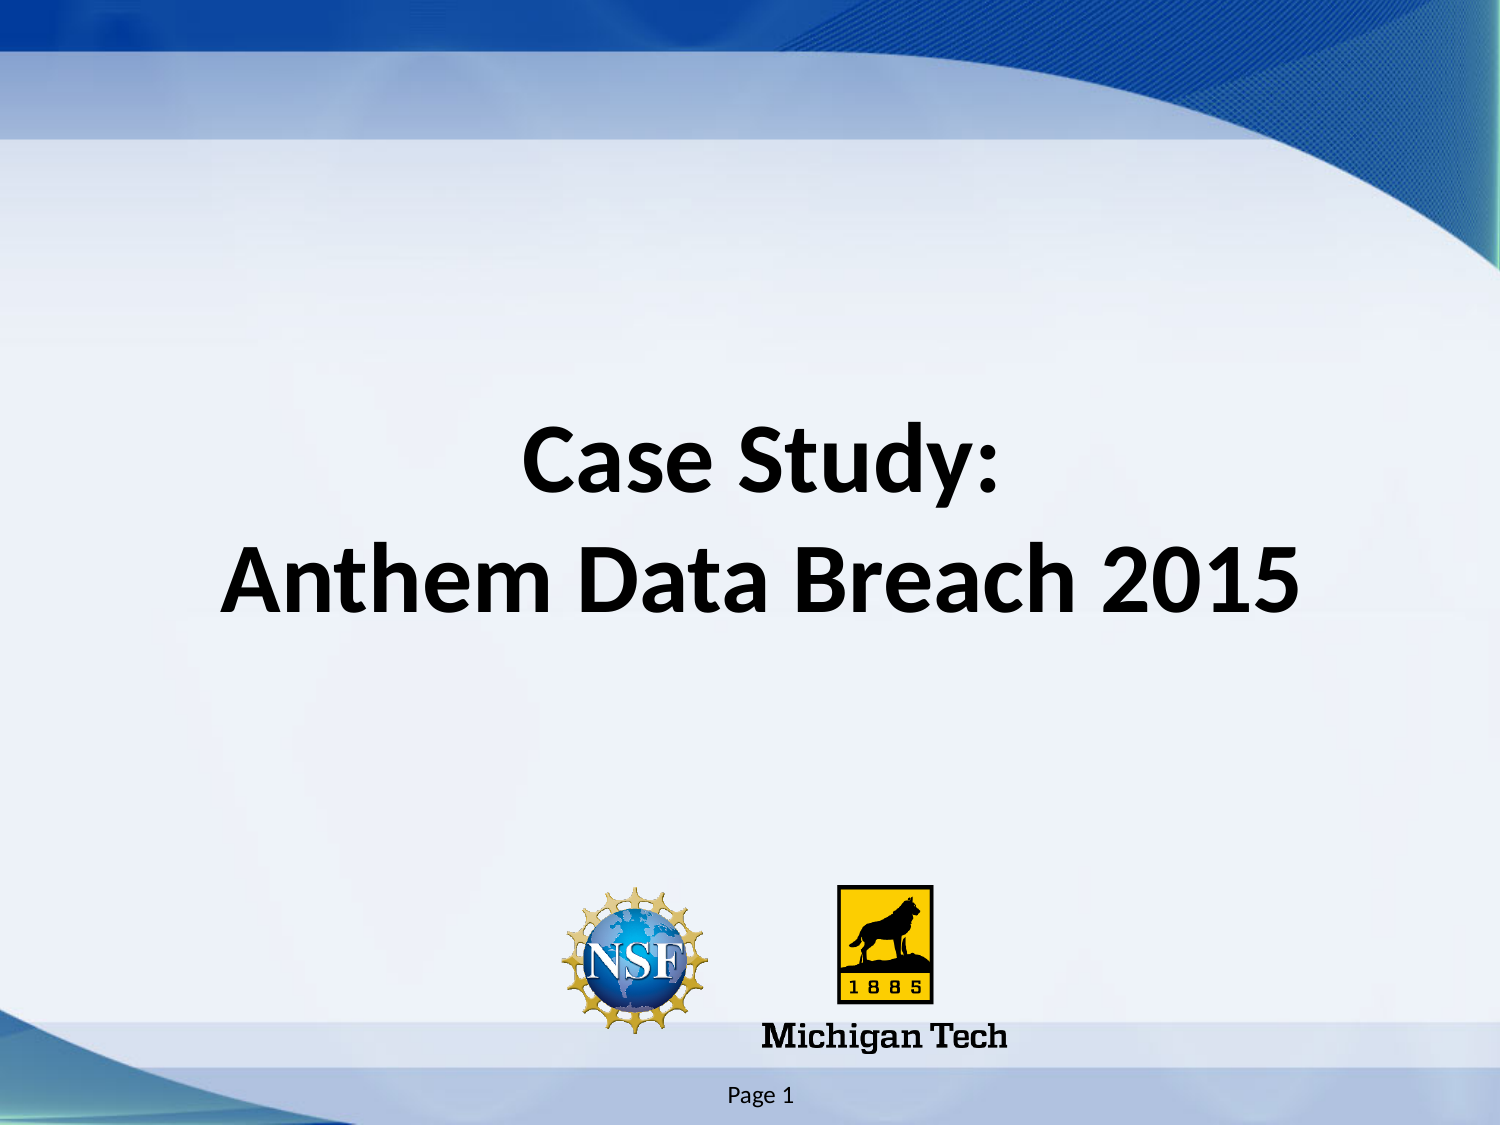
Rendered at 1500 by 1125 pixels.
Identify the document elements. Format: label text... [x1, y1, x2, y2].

picture [0, 0, 1500, 1125]
title Case Study: Anthem Data Breach 2015 [125, 249, 1400, 776]
